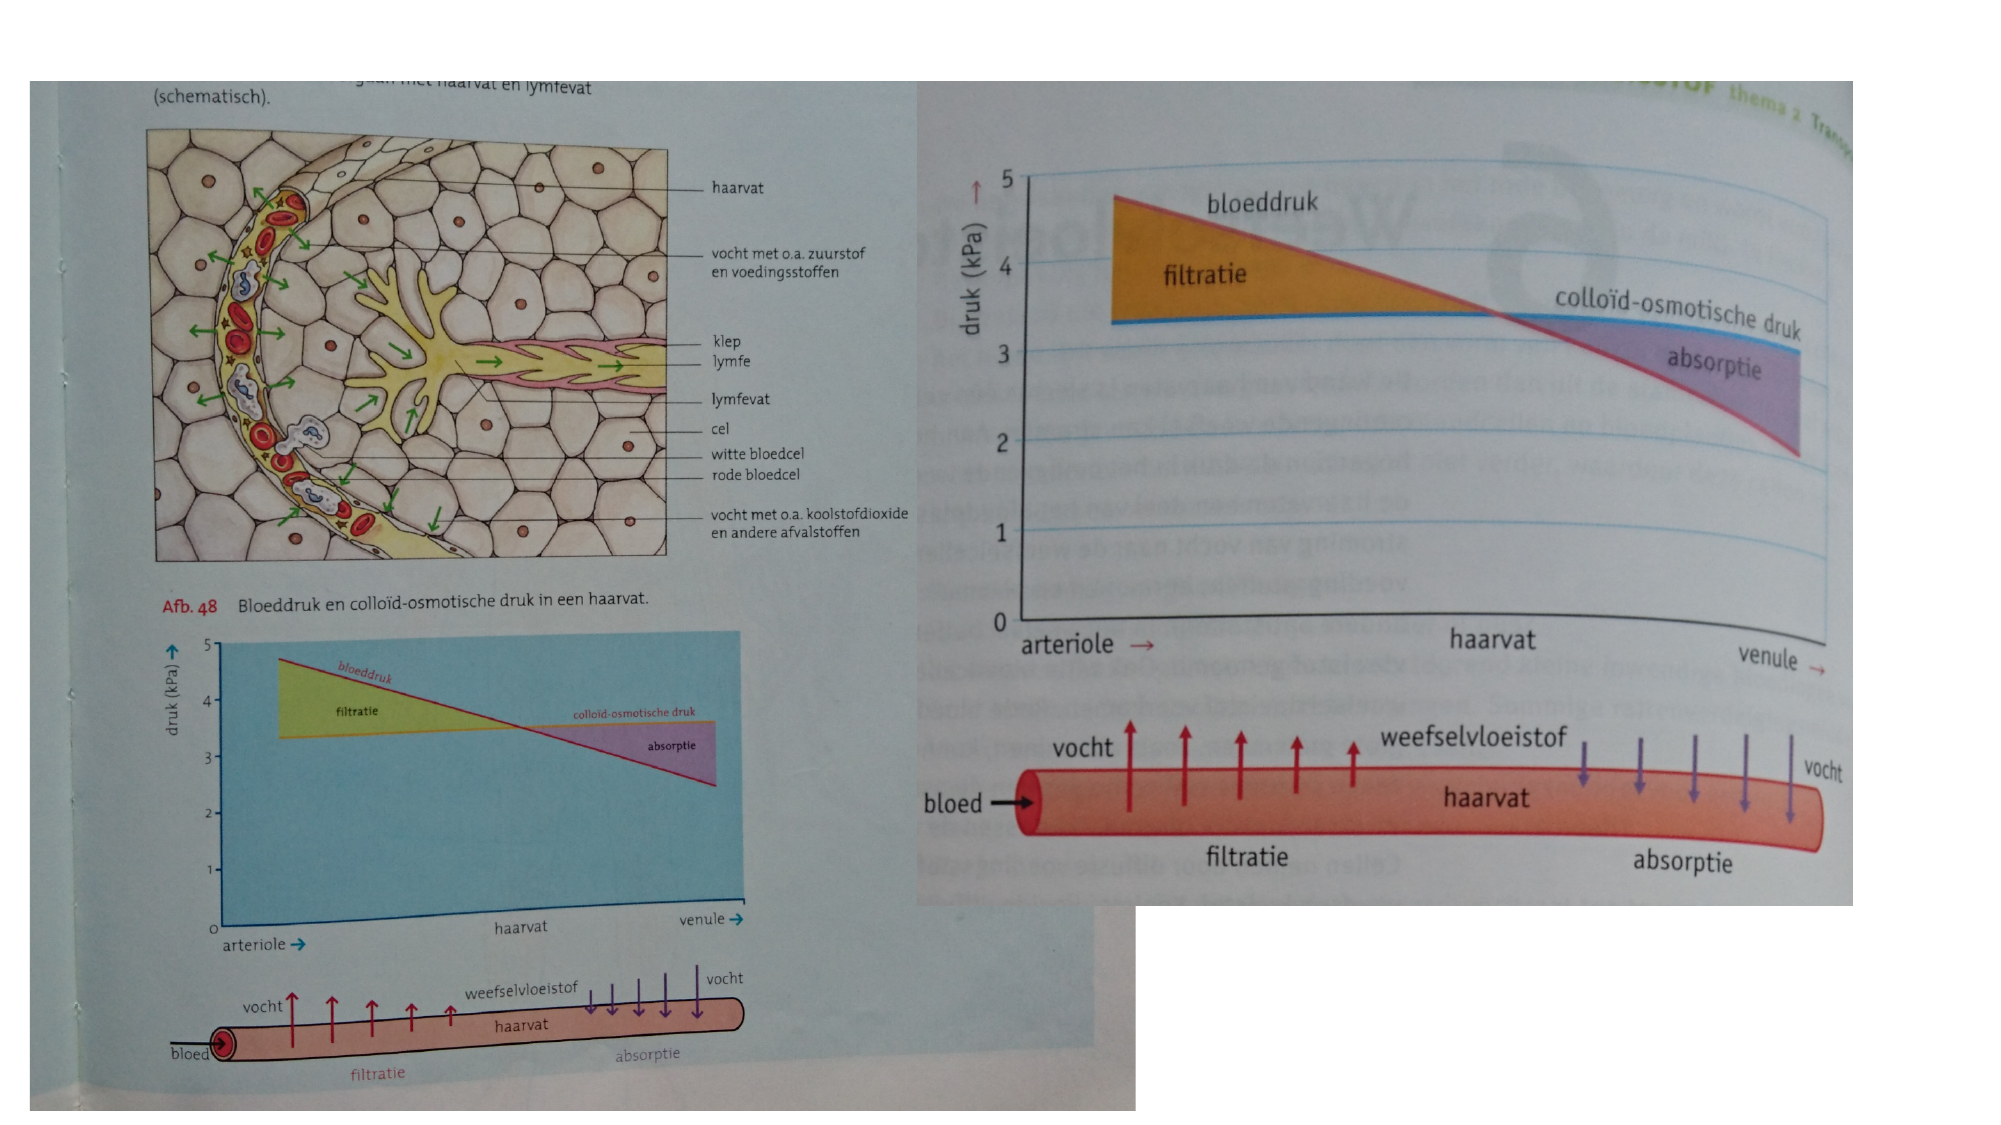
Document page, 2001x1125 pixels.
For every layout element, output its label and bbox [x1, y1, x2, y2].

picture [31, 25, 1853, 1125]
